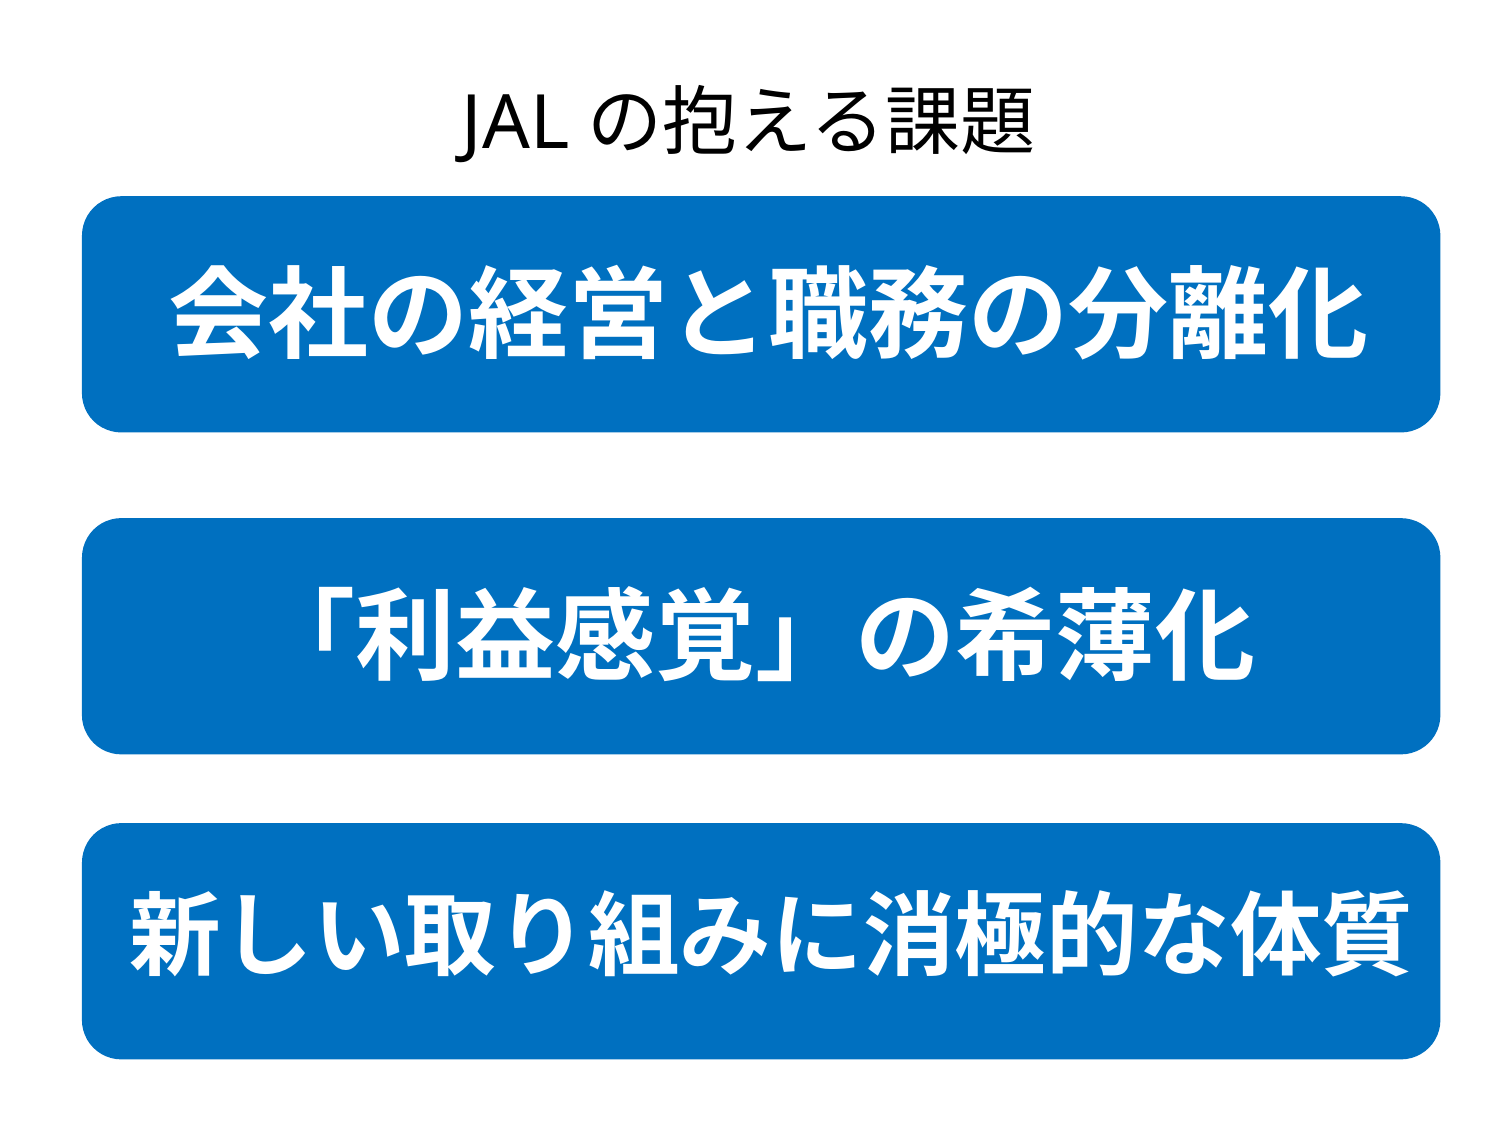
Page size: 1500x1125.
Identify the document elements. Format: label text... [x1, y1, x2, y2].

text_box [81, 195, 1441, 433]
text_box JALの抱える課題 [446, 66, 1051, 172]
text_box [81, 517, 1441, 755]
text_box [81, 822, 1441, 1060]
